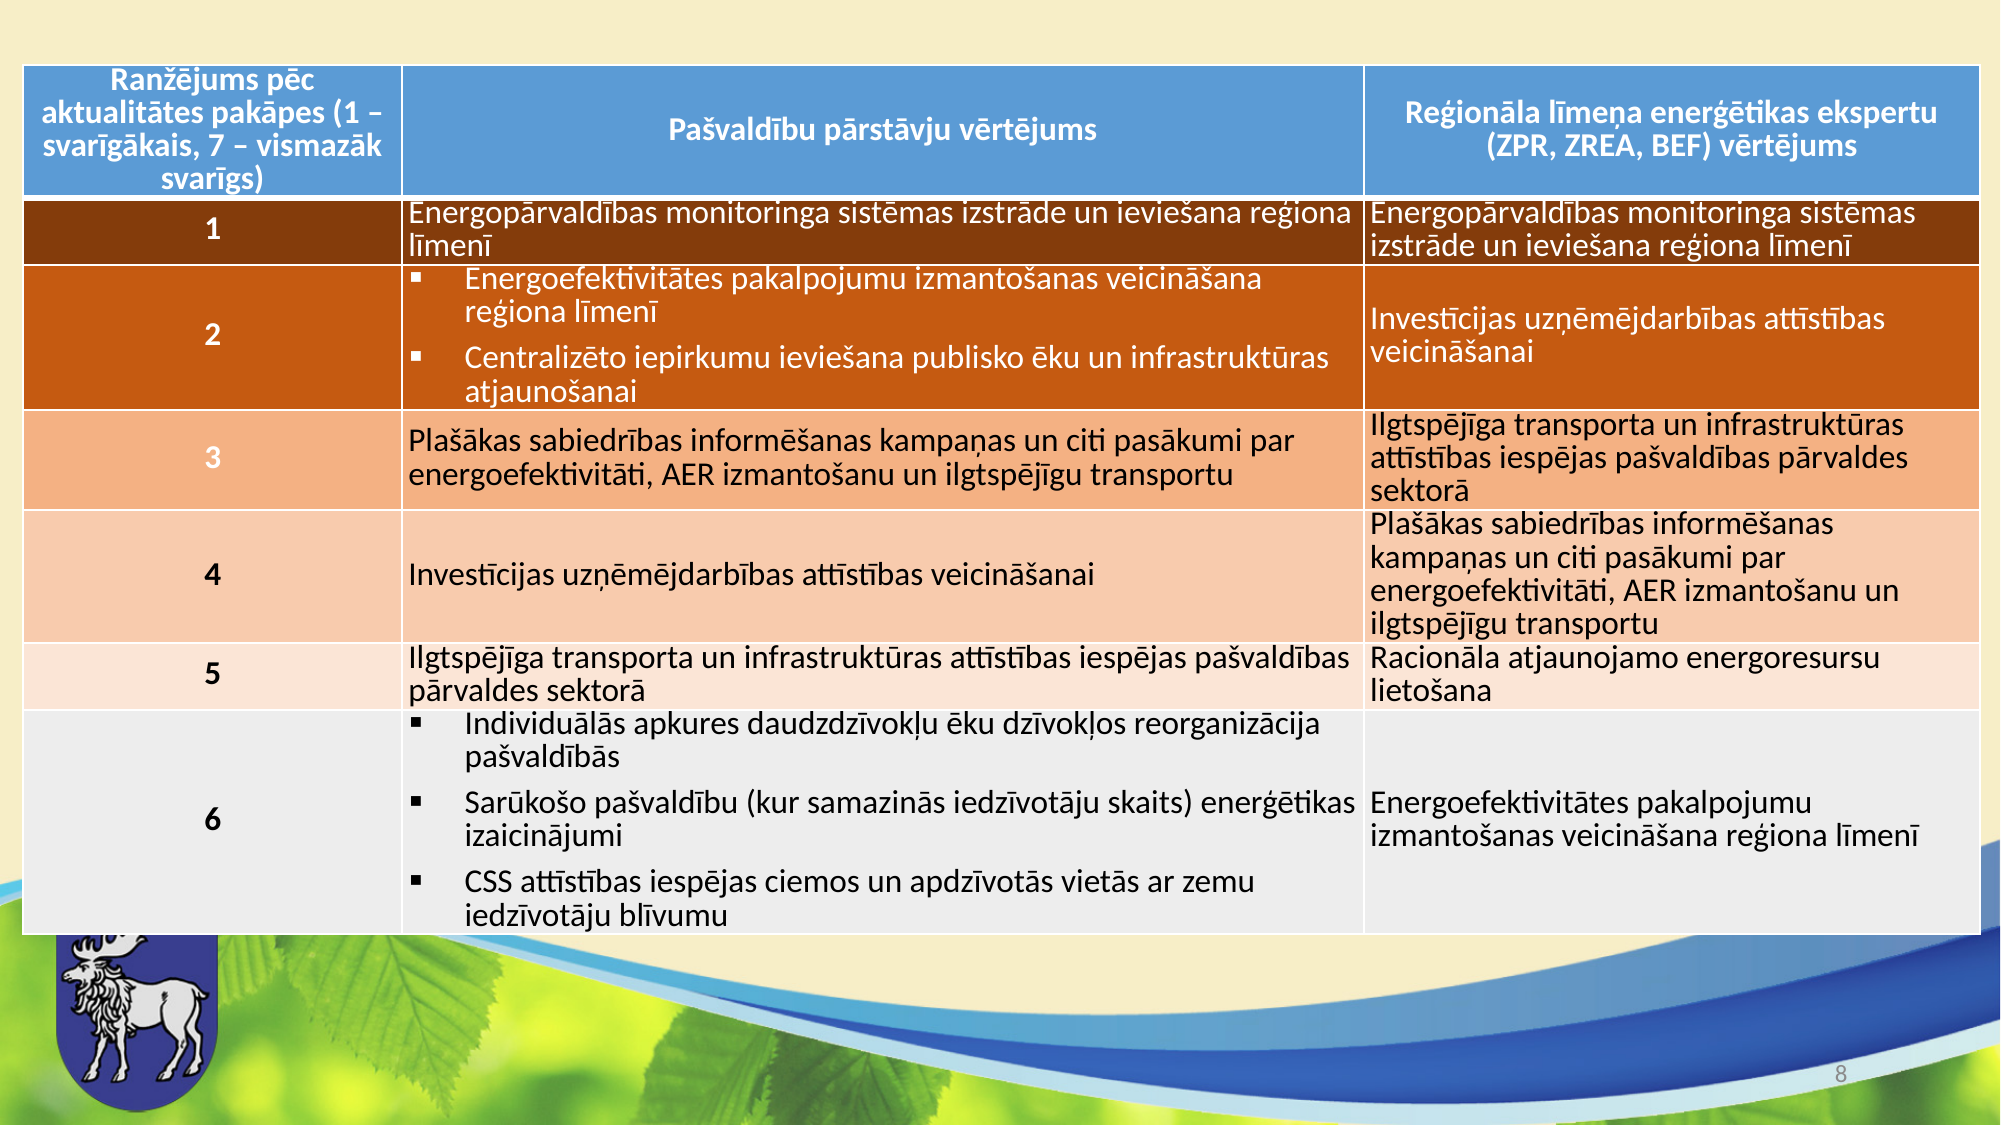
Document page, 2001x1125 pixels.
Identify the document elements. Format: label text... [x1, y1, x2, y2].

table_cell Energoefektivitātes pakalpojumu izmantošanas veicināšana reģiona līmenī [1365, 711, 1979, 933]
table_header Ranžējums pēc aktualitātes pakāpes (1 – svarīgākais, 7 – vismazāk svarīgs) [24, 66, 401, 195]
table_cell Ilgtspējīga transporta un infrastruktūras attīstības iespējas pašvaldības pārvaldes sektorā [1365, 411, 1979, 509]
table_cell Individuālās apkures daudzdzīvokļu ēku dzīvokļos reorganizācija pašvaldībās Sarūkošo pašvaldību (kur samazinās iedzīvotāju skaits) enerģētikas izaicinājumi CSS attīstības iespējas ciemos un apdzīvotās vietās ar zemu iedzīvotāju blīvumu [403, 711, 1363, 933]
table_cell Racionāla atjaunojamo energoresursu lietošana [1365, 644, 1979, 709]
table_cell Plašākas sabiedrības informēšanas kampaņas un citi pasākumi par energoefektivitāti, AER izmantošanu un ilgtspējīgu transportu [1365, 511, 1979, 642]
picture [0, 0, 2001, 1125]
table_cell Energoefektivitātes pakalpojumu izmantošanas veicināšana reģiona līmenī Centralizēto iepirkumu ieviešana publisko ēku un infrastruktūras atjaunošanai [403, 266, 1363, 409]
table_header Pašvaldību pārstāvju vērtējums [403, 66, 1363, 195]
table_cell Plašākas sabiedrības informēšanas kampaņas un citi pasākumi par energoefektivitāti, AER izmantošanu un ilgtspējīgu transportu [403, 411, 1363, 509]
table_cell Energopārvaldības monitoringa sistēmas izstrāde un ieviešana reģiona līmenī [403, 201, 1363, 264]
table_cell 2 [24, 266, 401, 409]
table_cell 1 [24, 201, 401, 264]
table_cell Energopārvaldības monitoringa sistēmas izstrāde un ieviešana reģiona līmenī [1365, 201, 1979, 264]
table_cell 6 [24, 711, 401, 933]
slide_number 8 [1412, 1042, 1863, 1103]
table_cell Investīcijas uzņēmējdarbības attīstības veicināšanai [1365, 266, 1979, 409]
table_cell 3 [24, 411, 401, 509]
table_cell 5 [24, 644, 401, 709]
table_cell 4 [24, 511, 401, 642]
table_header Reģionāla līmeņa enerģētikas ekspertu (ZPR, ZREA, BEF) vērtējums [1365, 66, 1979, 195]
table_cell Ilgtspējīga transporta un infrastruktūras attīstības iespējas pašvaldības pārvaldes sektorā [403, 644, 1363, 709]
table_cell Investīcijas uzņēmējdarbības attīstības veicināšanai [403, 511, 1363, 642]
